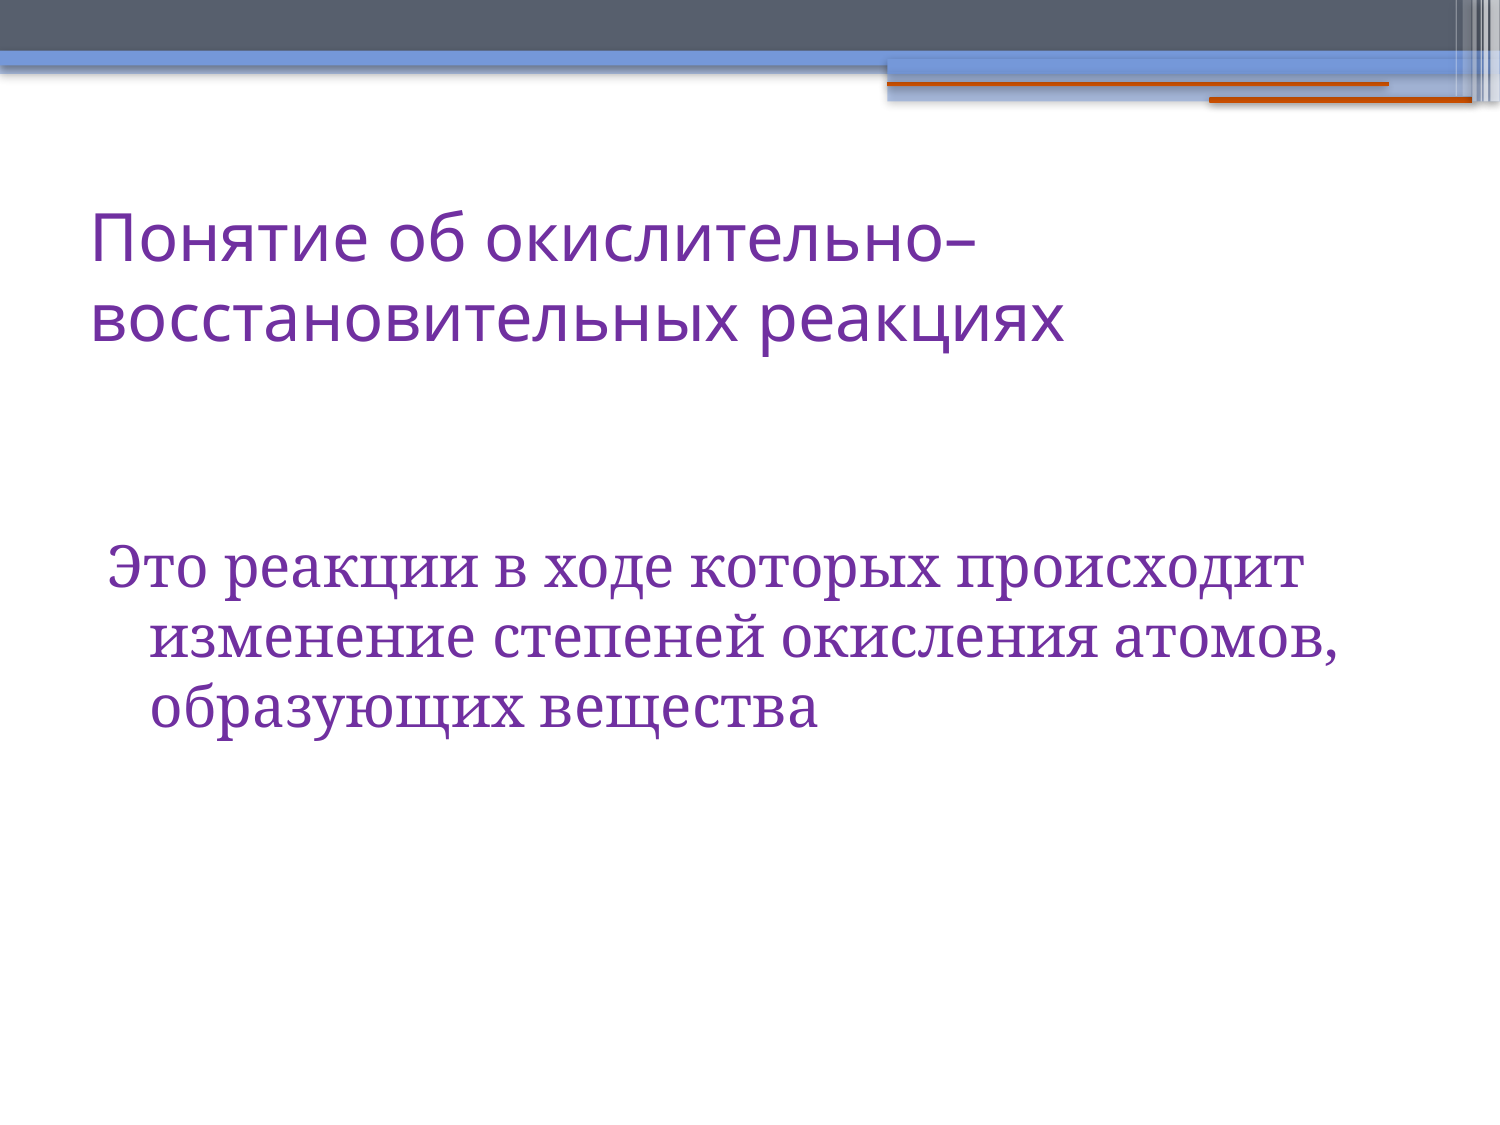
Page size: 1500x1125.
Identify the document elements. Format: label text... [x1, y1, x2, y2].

text_box Понятие об окислительно–восстановительных реакциях [75, 187, 1425, 363]
text_box Это реакции в ходе которых происходит изменение степеней окисления атомов, образующих вещества [75, 368, 1425, 1079]
